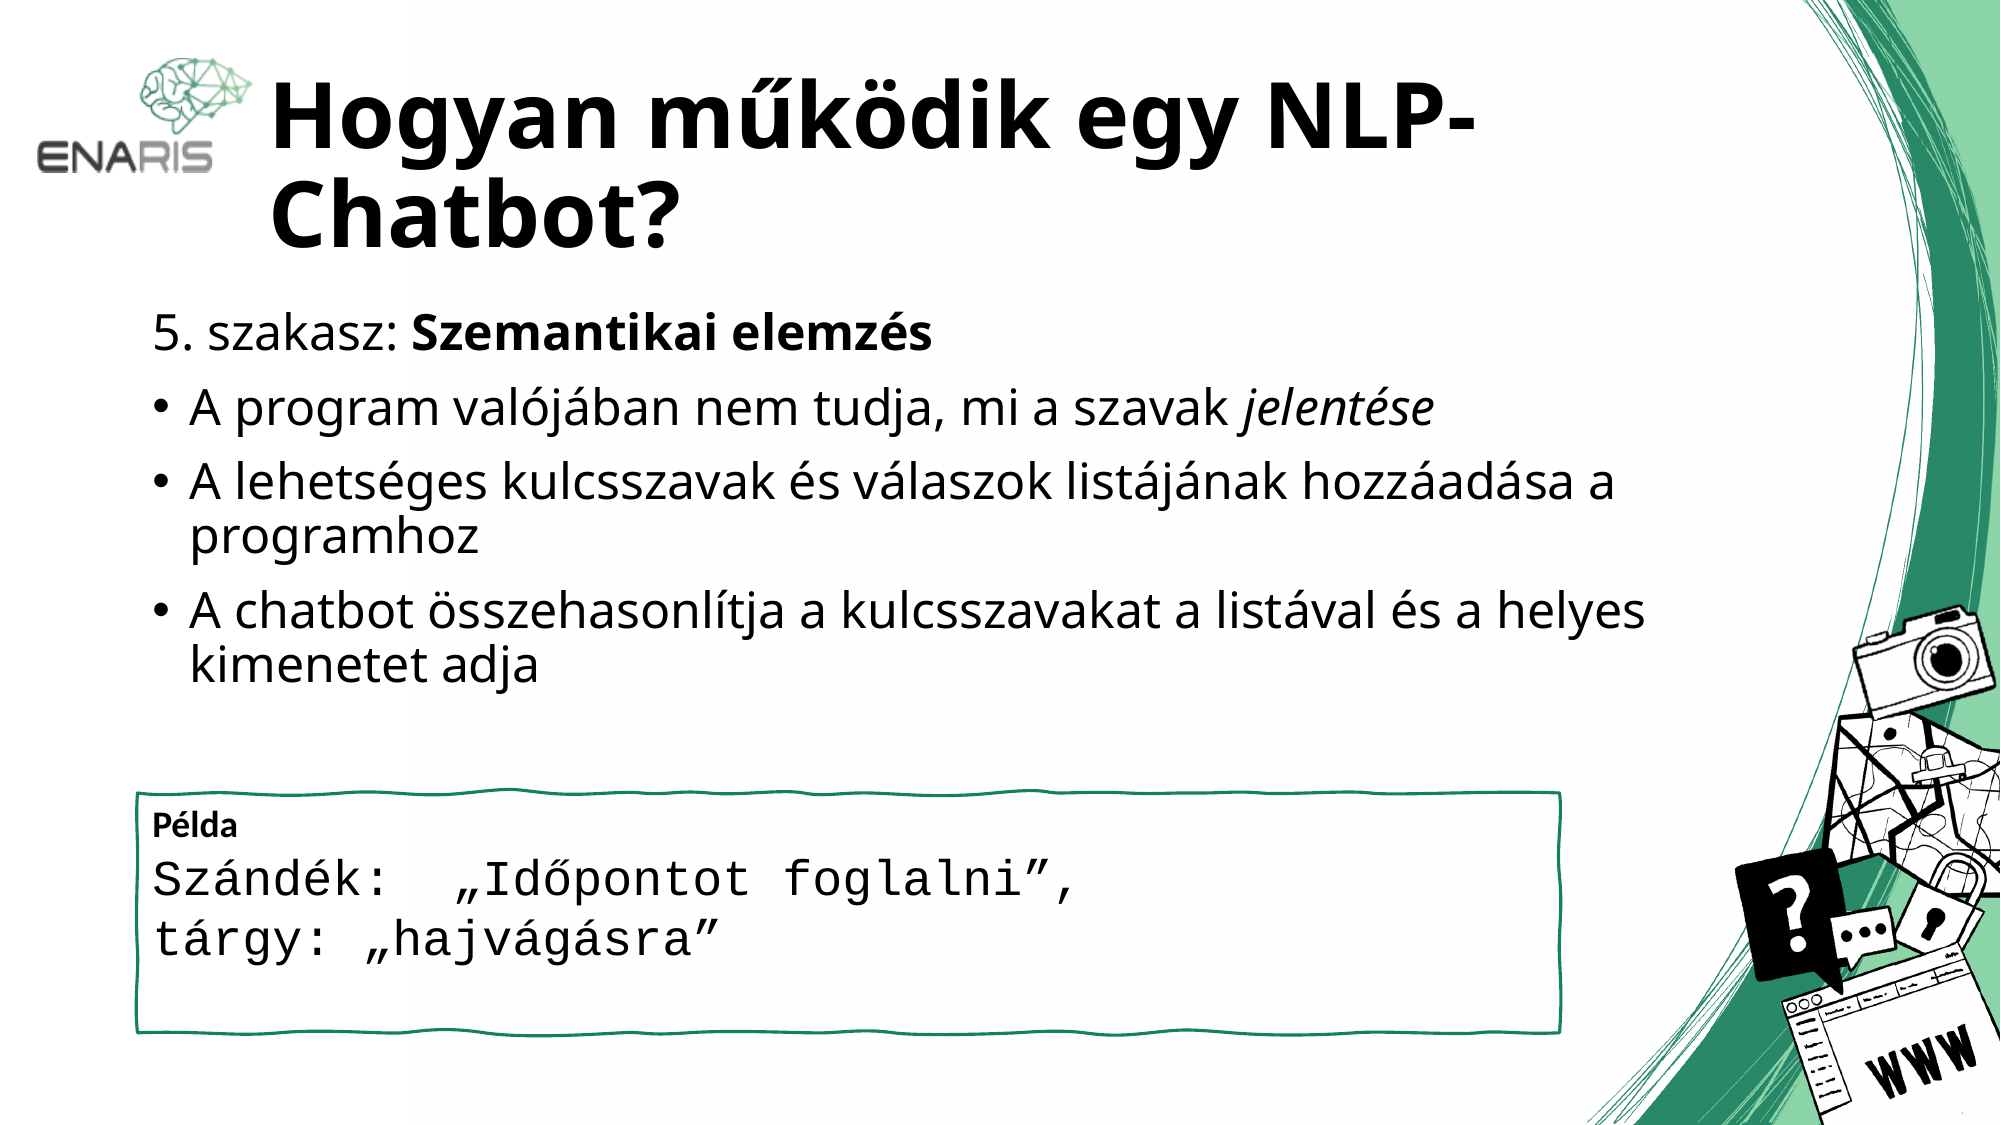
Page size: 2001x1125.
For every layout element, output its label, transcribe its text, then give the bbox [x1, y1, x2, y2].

title Hogyan működik egy NLP-Chatbot? [253, 59, 1863, 278]
list 5. szakasz: Szemantikai elemzés A program valójában nem tudja, mi a szavak jelentése A lehetséges kulcsszavak és válaszok listájának hozzáadása a programhoz A chatbot összehasonlítja a kulcsszavakat a listával és a helyes kimenetet adja [137, 299, 1728, 1014]
text_box Példa Szándék: „Időpontot foglalni”, tárgy: „hajvágásra” [136, 789, 1561, 1036]
picture [37, 58, 254, 173]
picture [408, 0, 2000, 1125]
